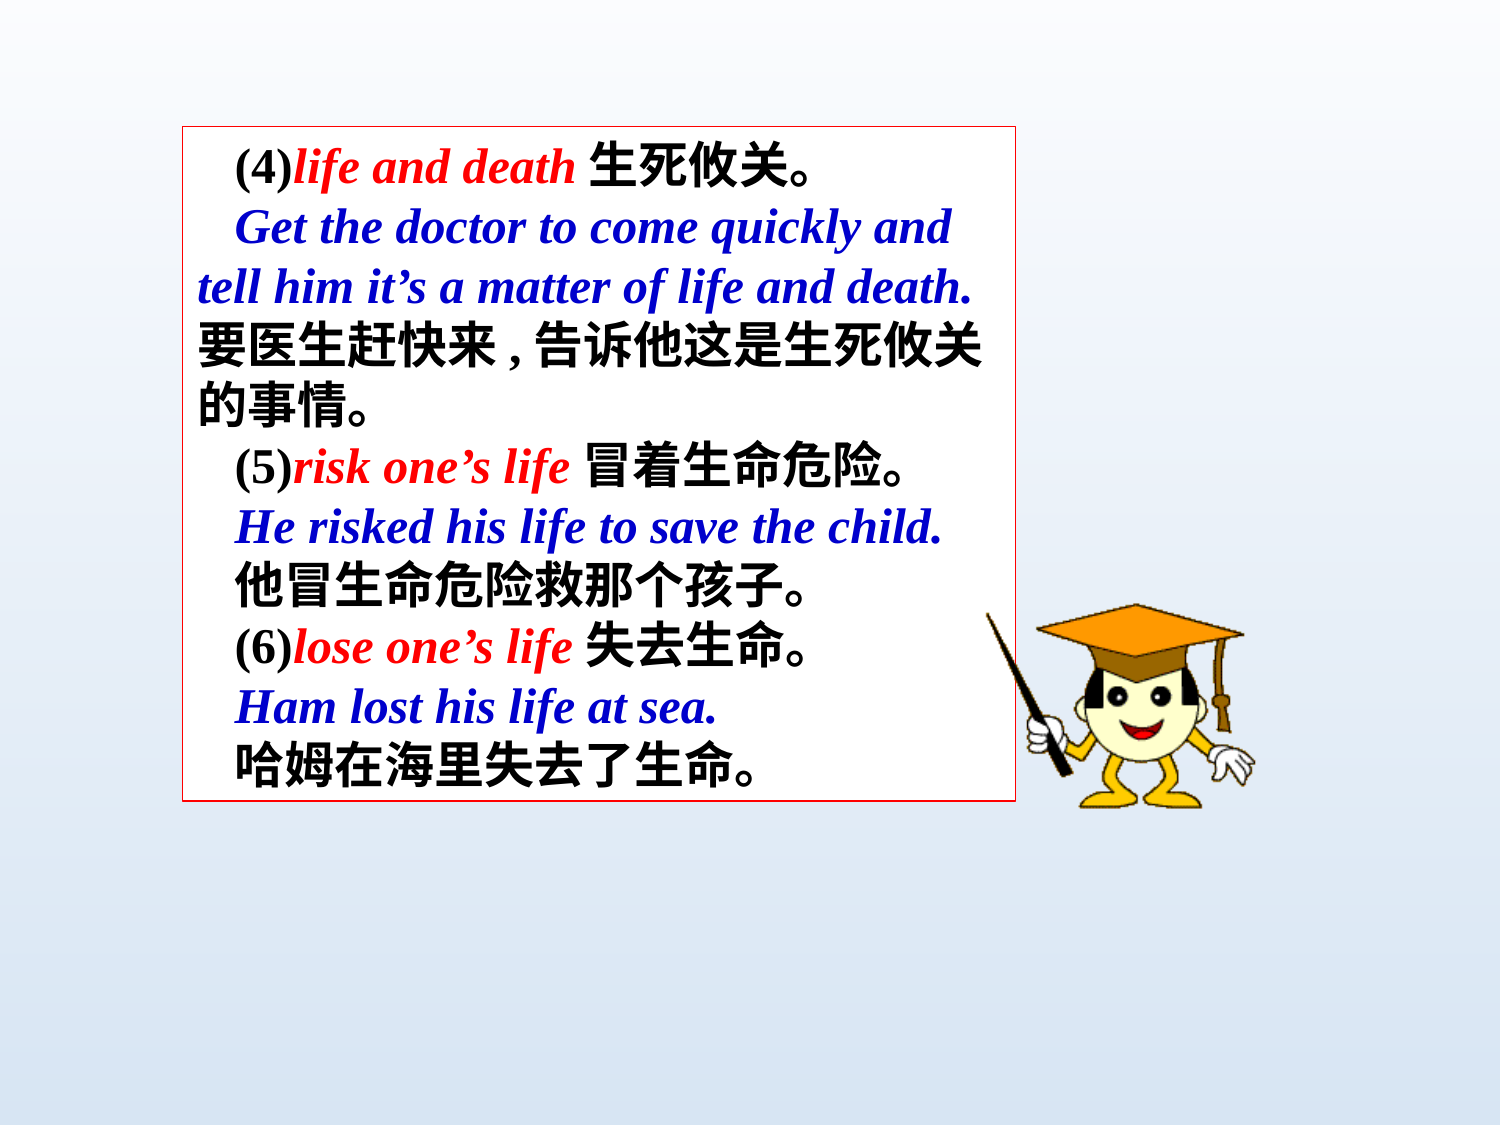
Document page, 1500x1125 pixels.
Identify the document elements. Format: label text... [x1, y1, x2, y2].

text_box (4)life and death生死攸关。 Get the doctor to come quickly and tell him it’s a matter of life and death.要医生赶快来,告诉他这是生死攸关的事情。 (5)risk one’s life冒着生命危险。 He risked his life to save the child. 他冒生命危险救那个孩子。 (6)lose one’s life失去生命。 Ham lost his life at sea. 哈姆在海里失去了生命。 [182, 126, 1016, 802]
picture [965, 588, 1279, 824]
